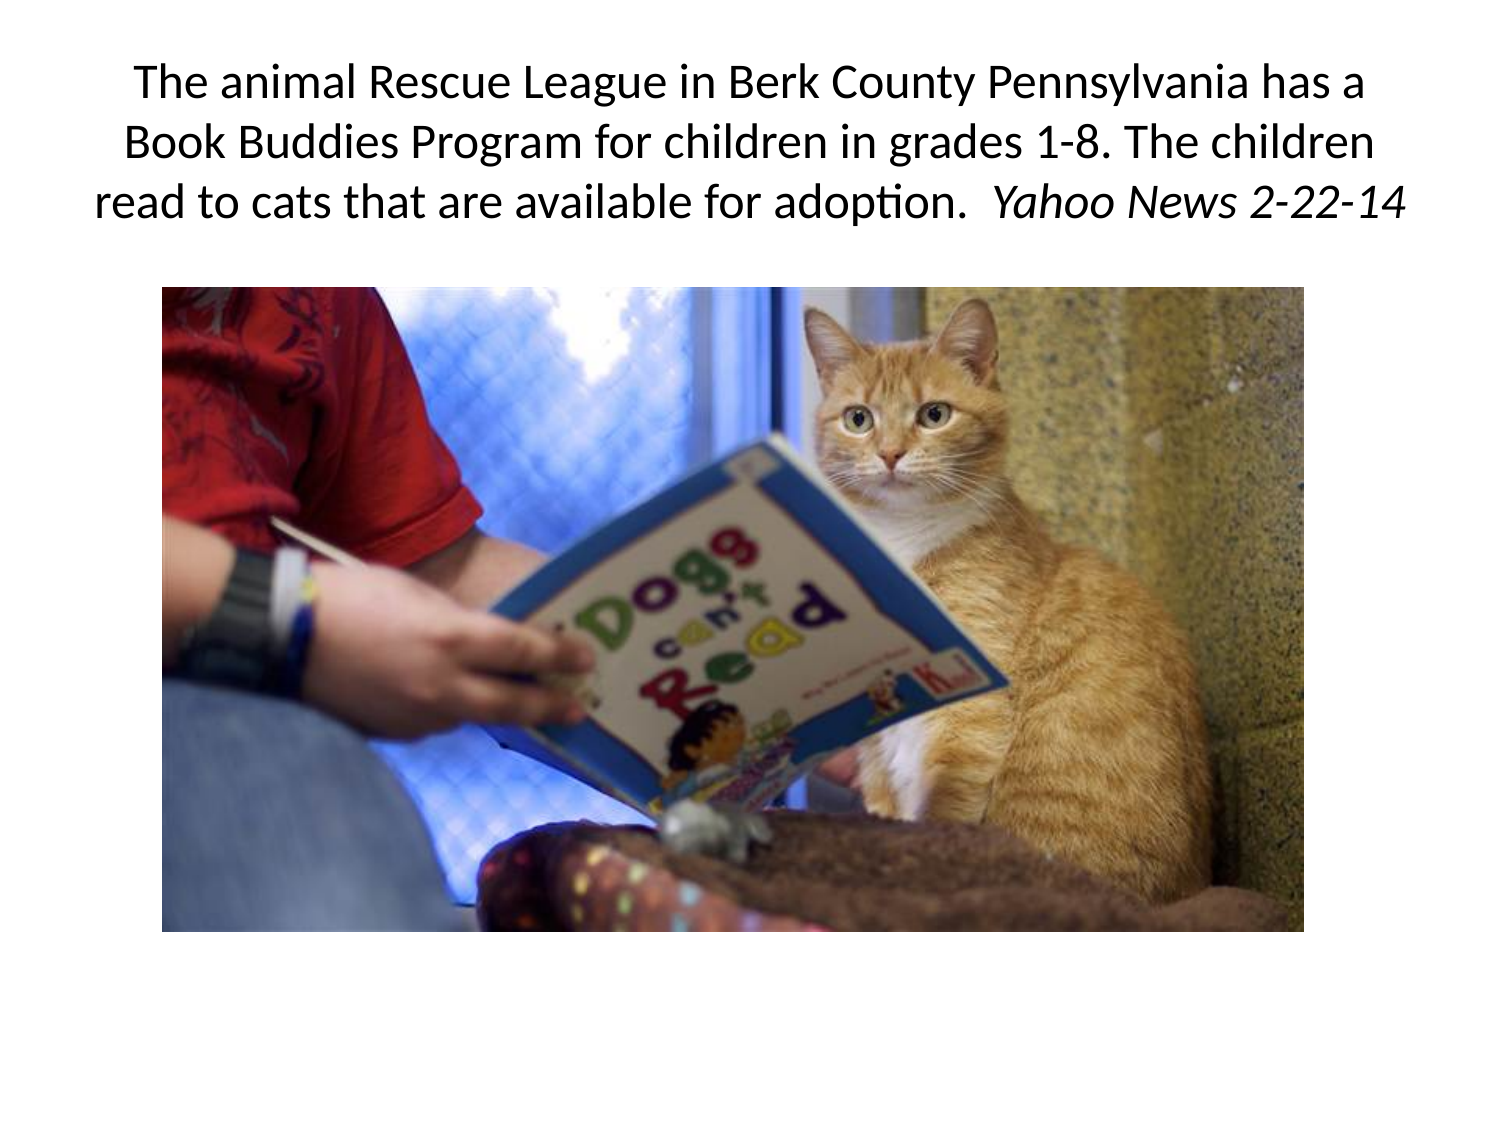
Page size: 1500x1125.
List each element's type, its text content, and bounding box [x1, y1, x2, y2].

title The animal Rescue League in Berk County Pennsylvania has a Book Buddies Program for children in grades 1-8. The children read to cats that are available for adoption. Yahoo News 2-22-14 [75, 45, 1425, 233]
picture [162, 287, 1304, 932]
